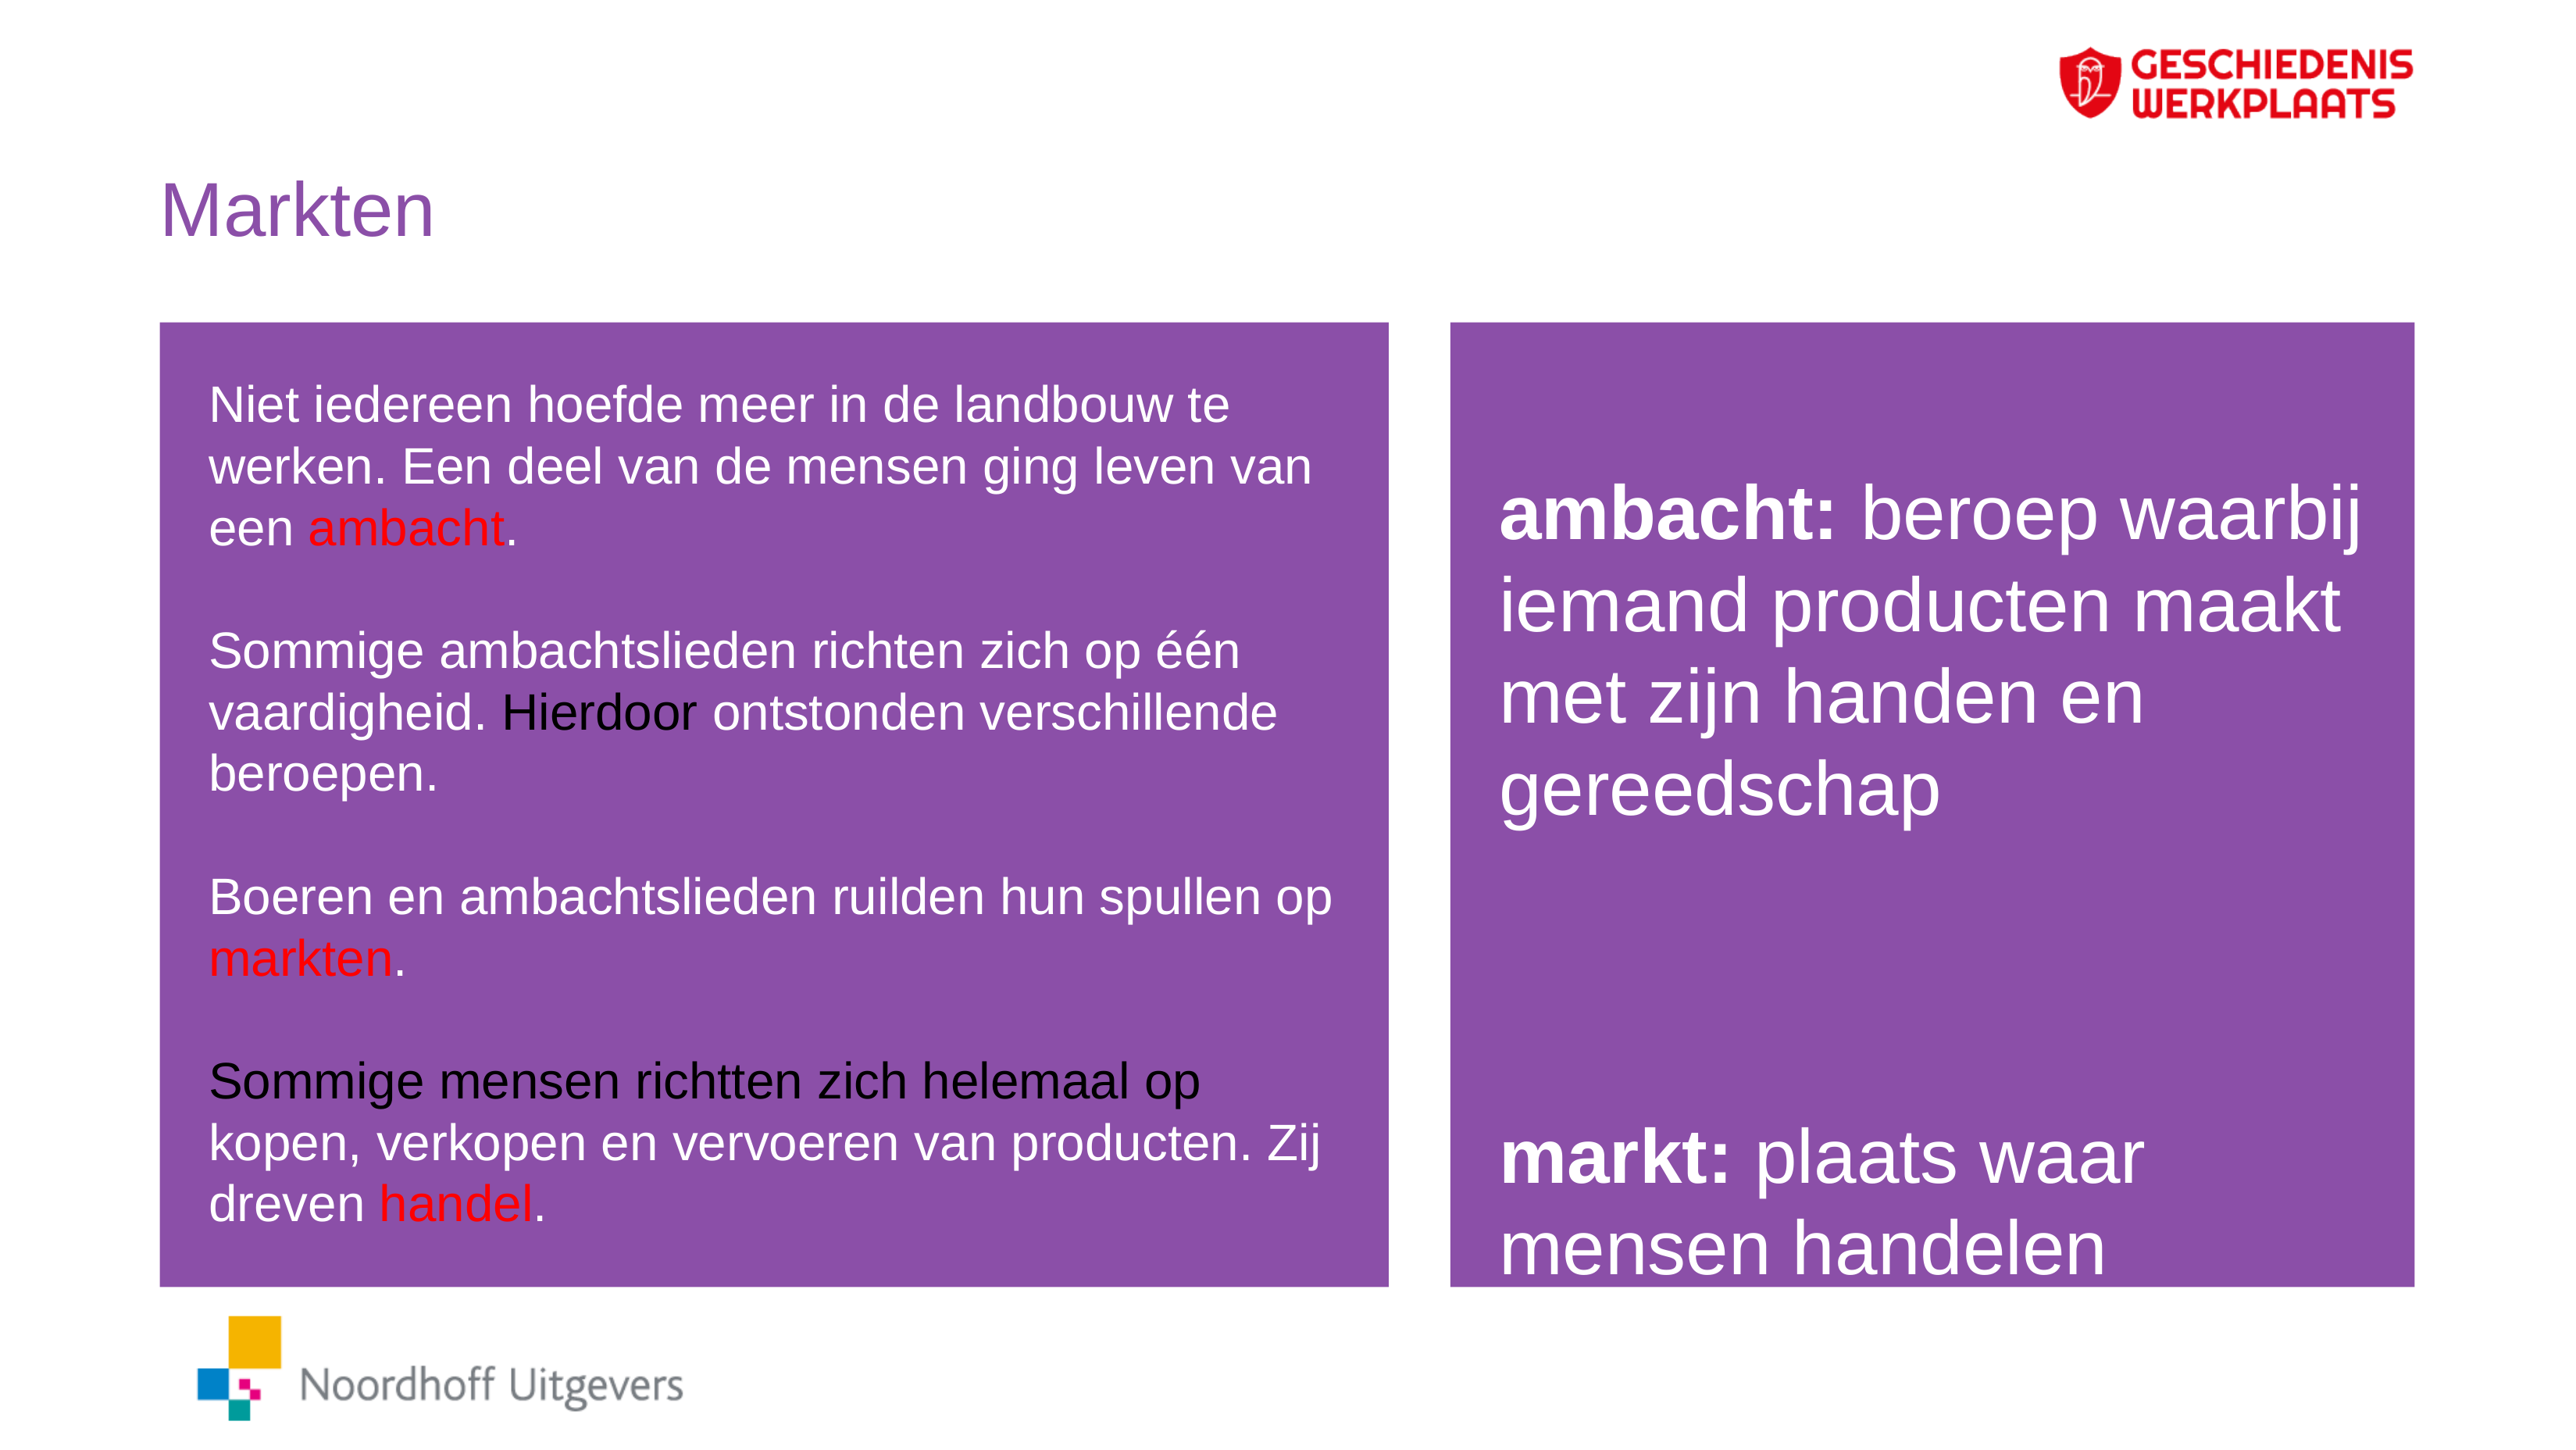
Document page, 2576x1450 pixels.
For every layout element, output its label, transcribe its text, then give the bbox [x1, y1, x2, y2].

title Markten [159, 159, 2416, 266]
picture [159, 1288, 802, 1449]
picture [1610, 0, 2576, 161]
list Niet iedereen hoefde meer in de landbouw te werken. Een deel van de mensen ging leven van een ambacht. Sommige ambachtslieden richten zich op één vaardigheid. Hierdoor ontstonden verschillende beroepen. Boeren en ambachtslieden ruilden hun spullen op markten. Sommige mensen richtten zich helemaal op kopen, verkopen en vervoeren van producten. Zij dreven handel. [159, 322, 1389, 1288]
list ambacht: beroep waarbij iemand producten maakt met zijn handen en gereedschap markt: plaats waar mensen handelen handel: kopen en verkopen [1450, 322, 2415, 1288]
